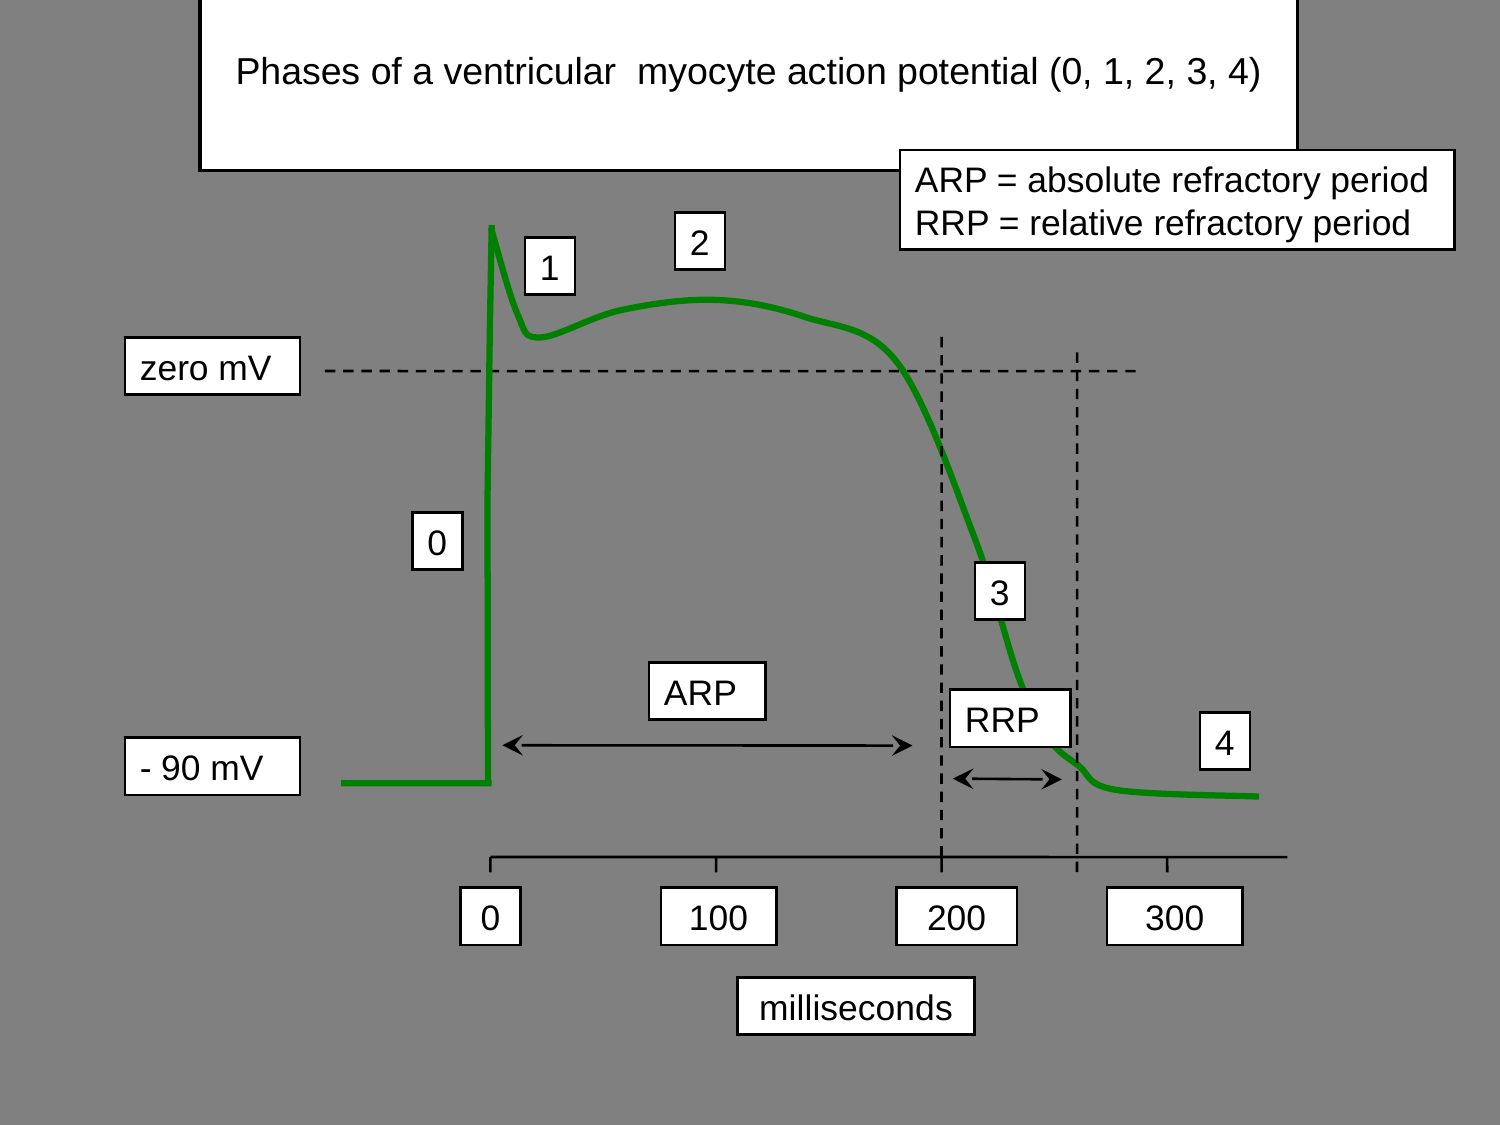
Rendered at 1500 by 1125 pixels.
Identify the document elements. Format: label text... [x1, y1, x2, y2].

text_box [124, 212, 1288, 1038]
title Phases of a ventricular myocyte action potential (0, 1, 2, 3, 4) [199, 0, 1299, 172]
text_box ARP = absolute refractory period RRP = relative refractory period [900, 149, 1455, 250]
